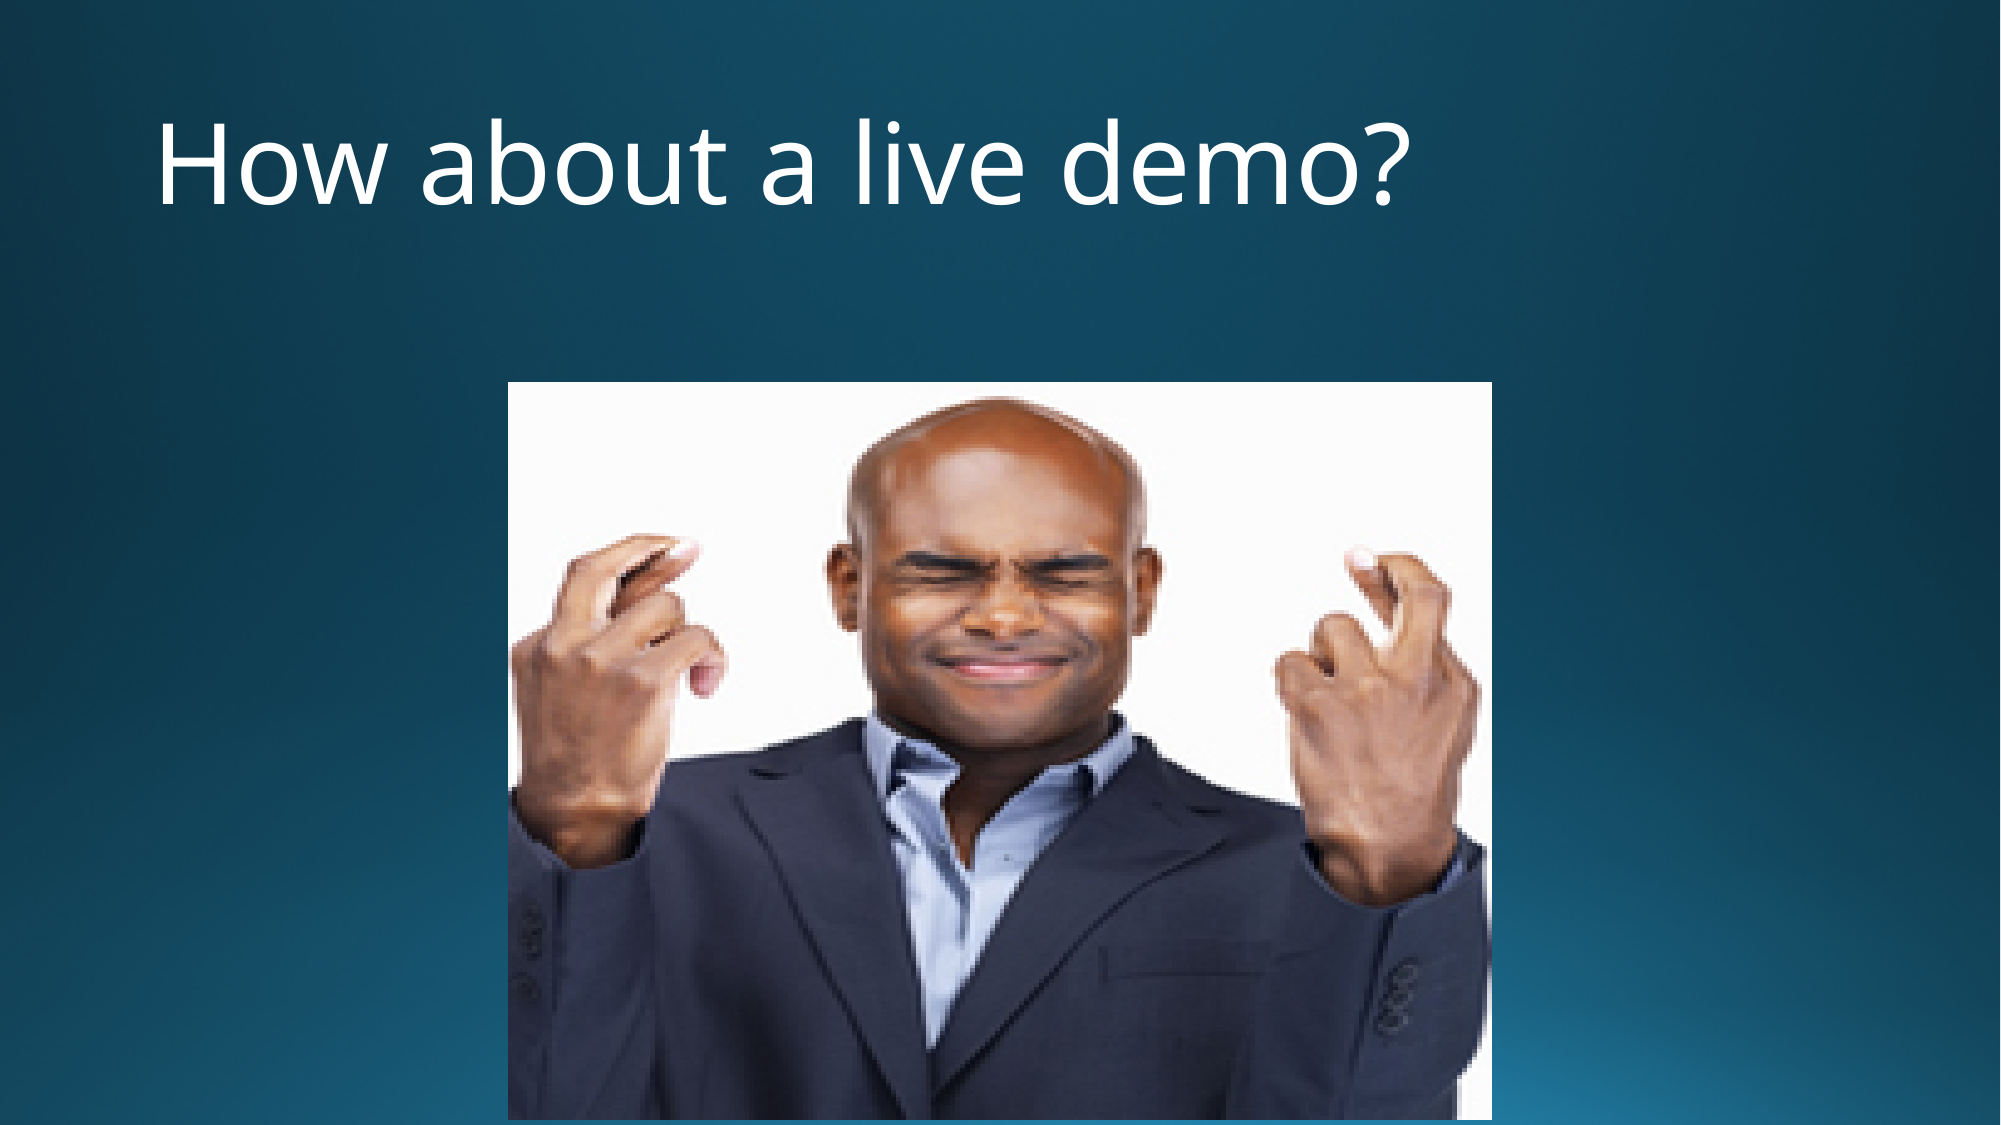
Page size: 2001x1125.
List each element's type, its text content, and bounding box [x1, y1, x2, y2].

picture [0, 0, 2001, 1125]
title How about a live demo? [137, 59, 1863, 278]
